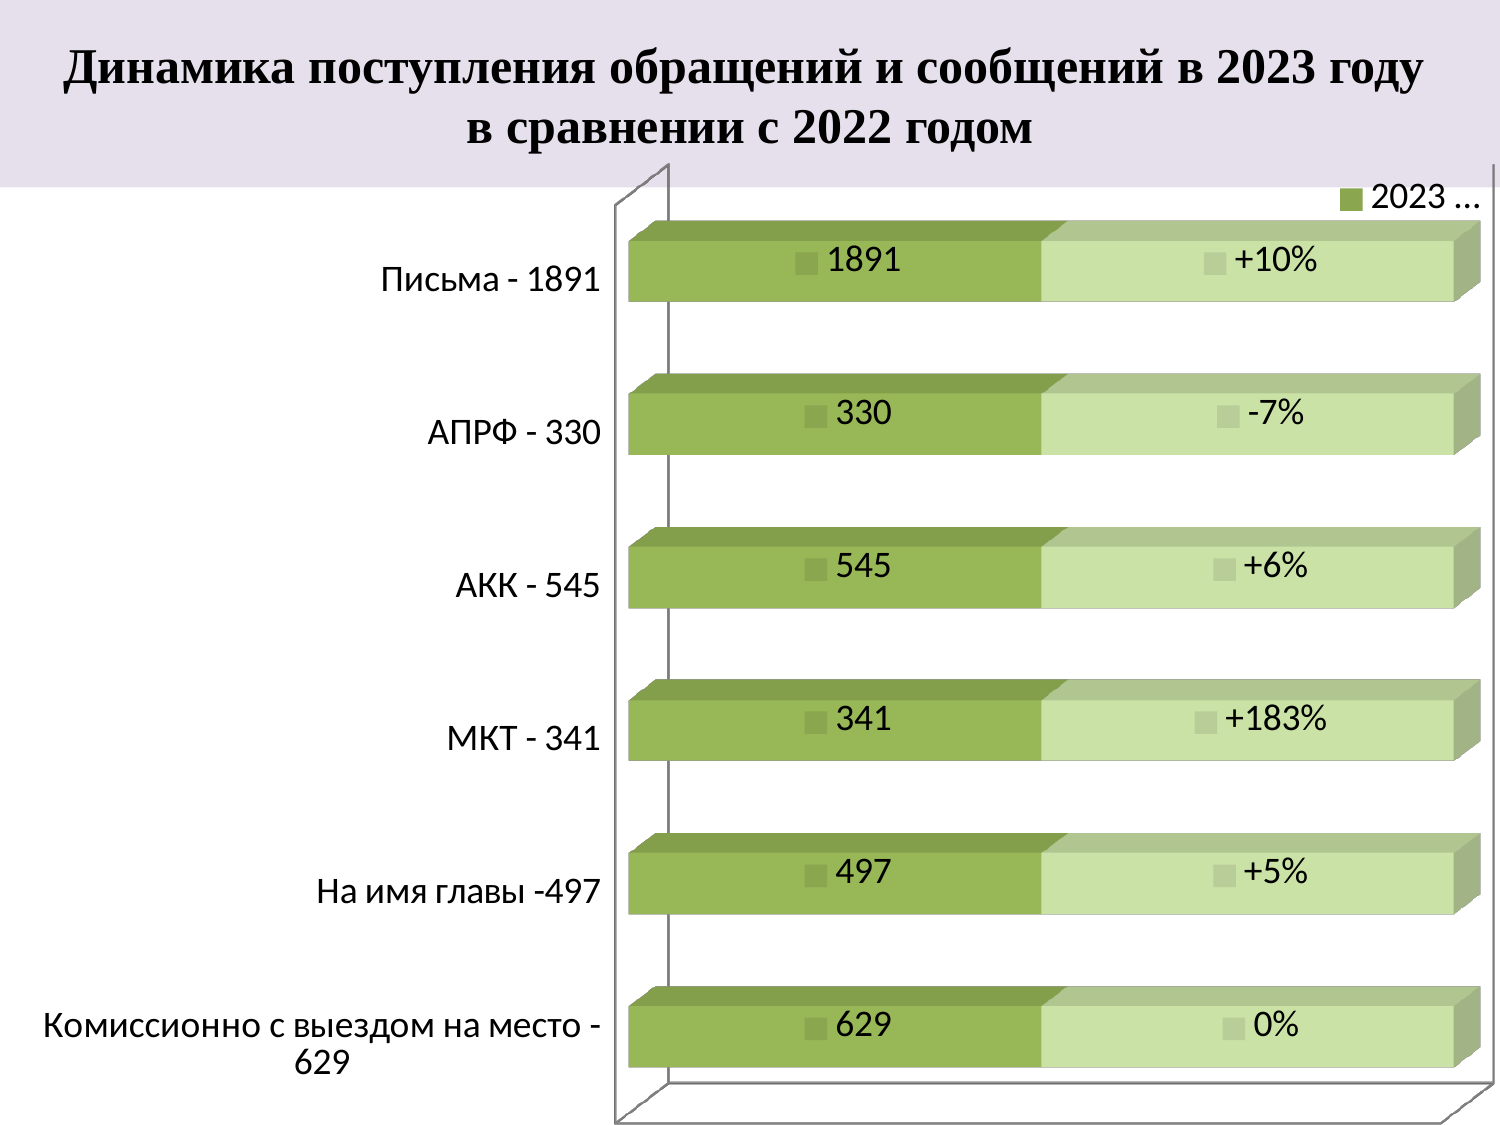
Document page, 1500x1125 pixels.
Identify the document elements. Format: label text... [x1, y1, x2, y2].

title Динамика поступления обращений и сообщений в 2023 году в сравнении с 2022 годом [0, 0, 1500, 163]
chart [0, 163, 1500, 1125]
